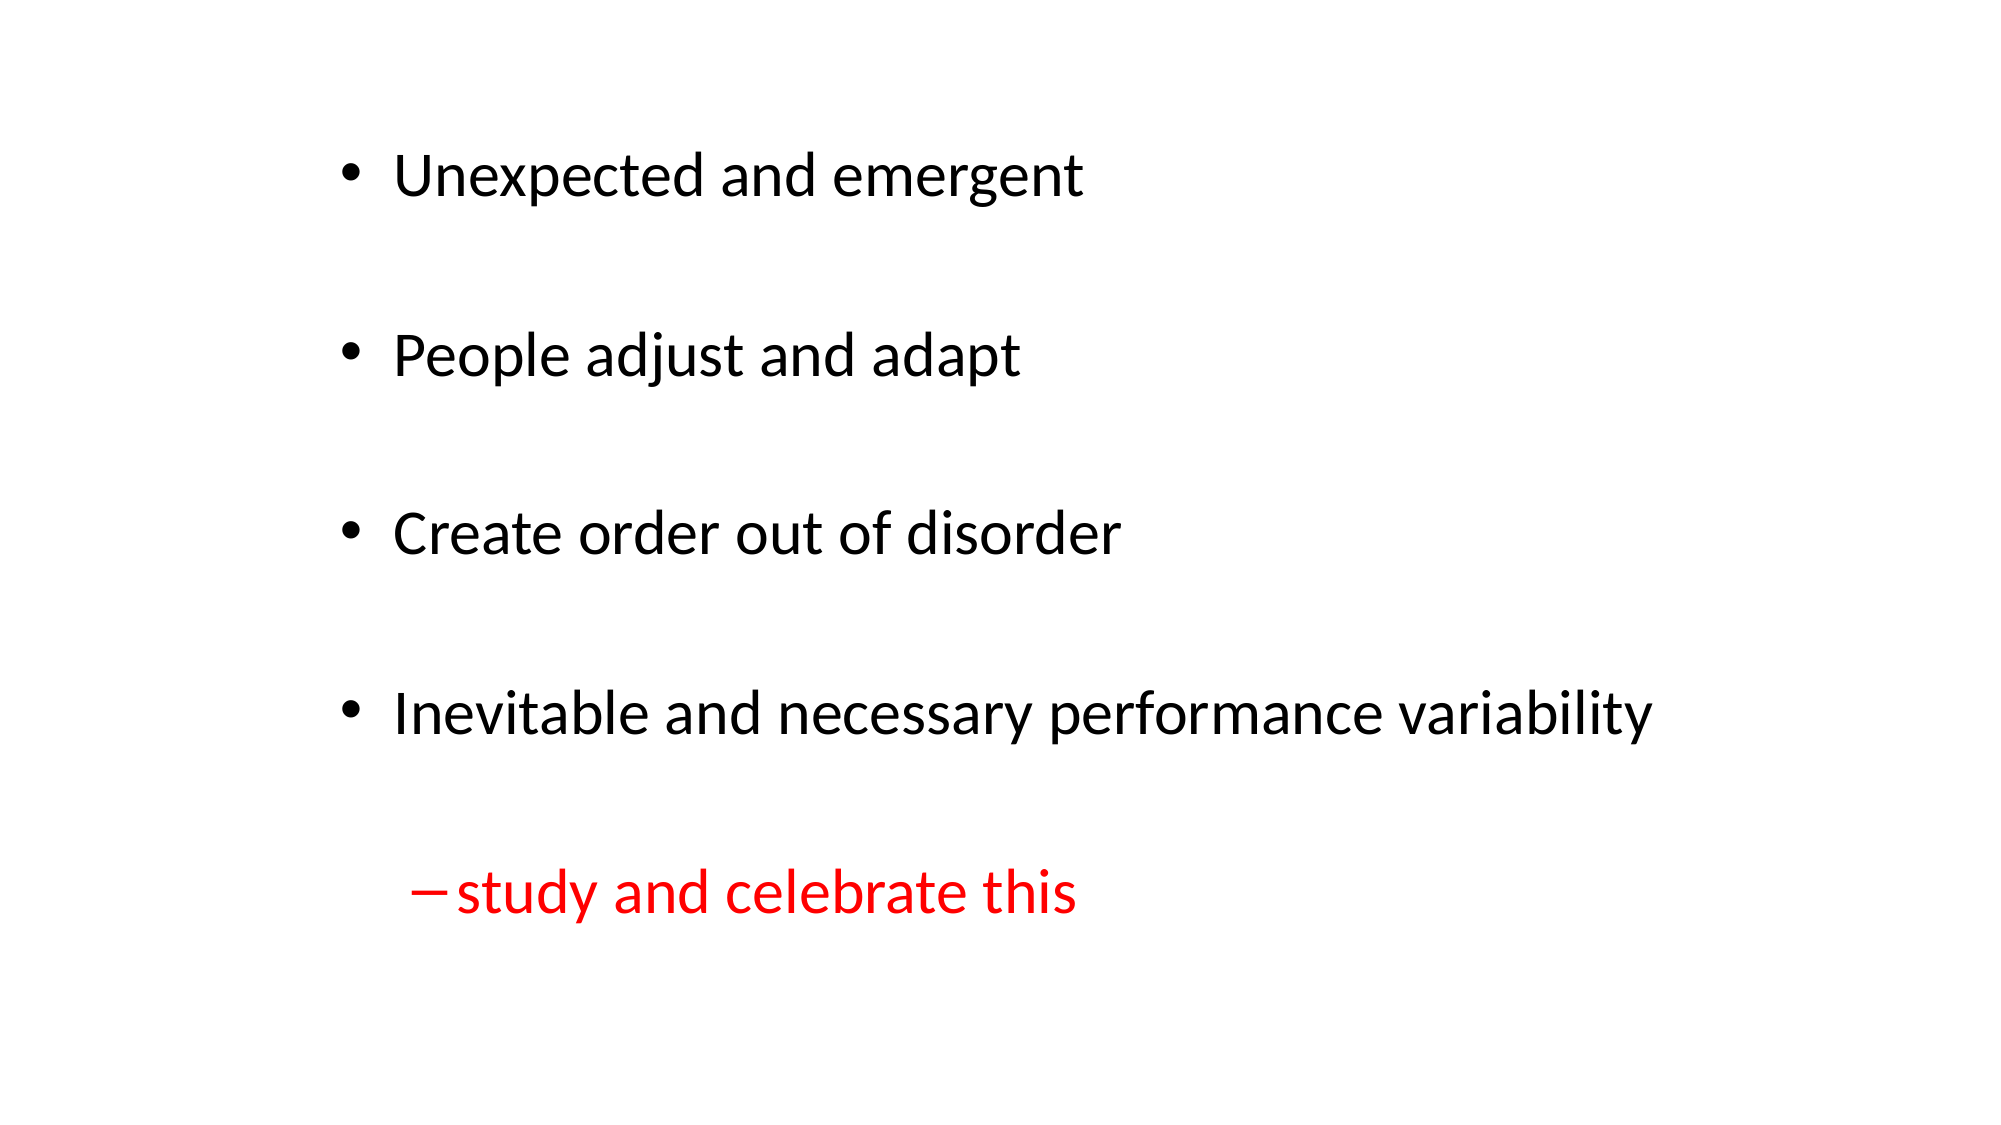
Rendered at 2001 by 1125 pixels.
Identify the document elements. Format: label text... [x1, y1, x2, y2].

list Unexpected and emergent People adjust and adapt Create order out of disorder Inevitable and necessary performance variability study and celebrate this [324, 125, 1675, 1005]
